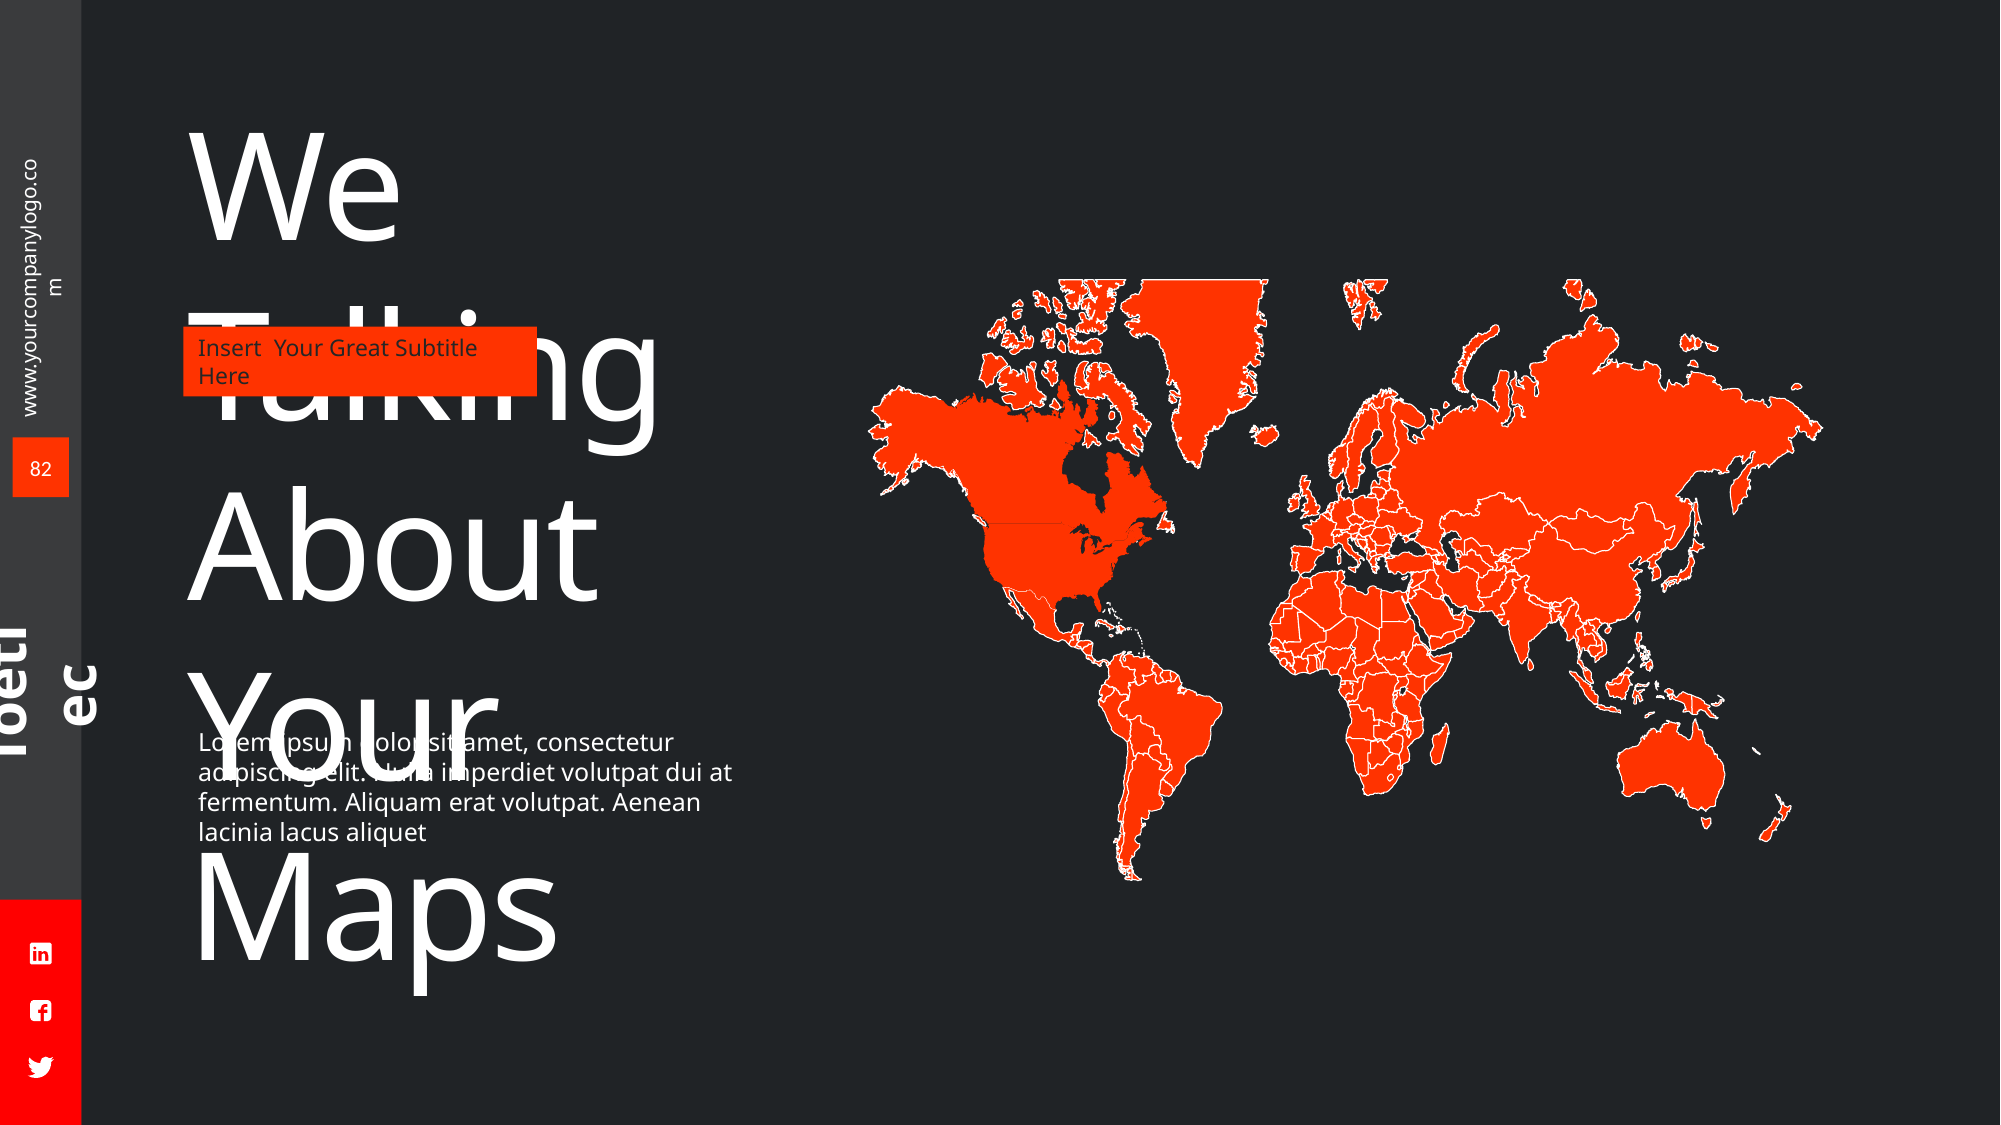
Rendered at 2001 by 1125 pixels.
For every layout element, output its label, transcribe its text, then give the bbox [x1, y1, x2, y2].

text_box Insert Your Great Subtitle Here [183, 326, 537, 397]
slide_number 82 [12, 437, 69, 498]
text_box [868, 279, 1823, 881]
text_box We Talking About Your Maps [172, 379, 844, 701]
text_box Lorem ipsum dolor sit amet, consectetur adipiscing elit. Nulla imperdiet volutpat dui at fermentum. Aliquam erat volutpat. Aenean lacinia lacus aliquet [183, 719, 775, 854]
